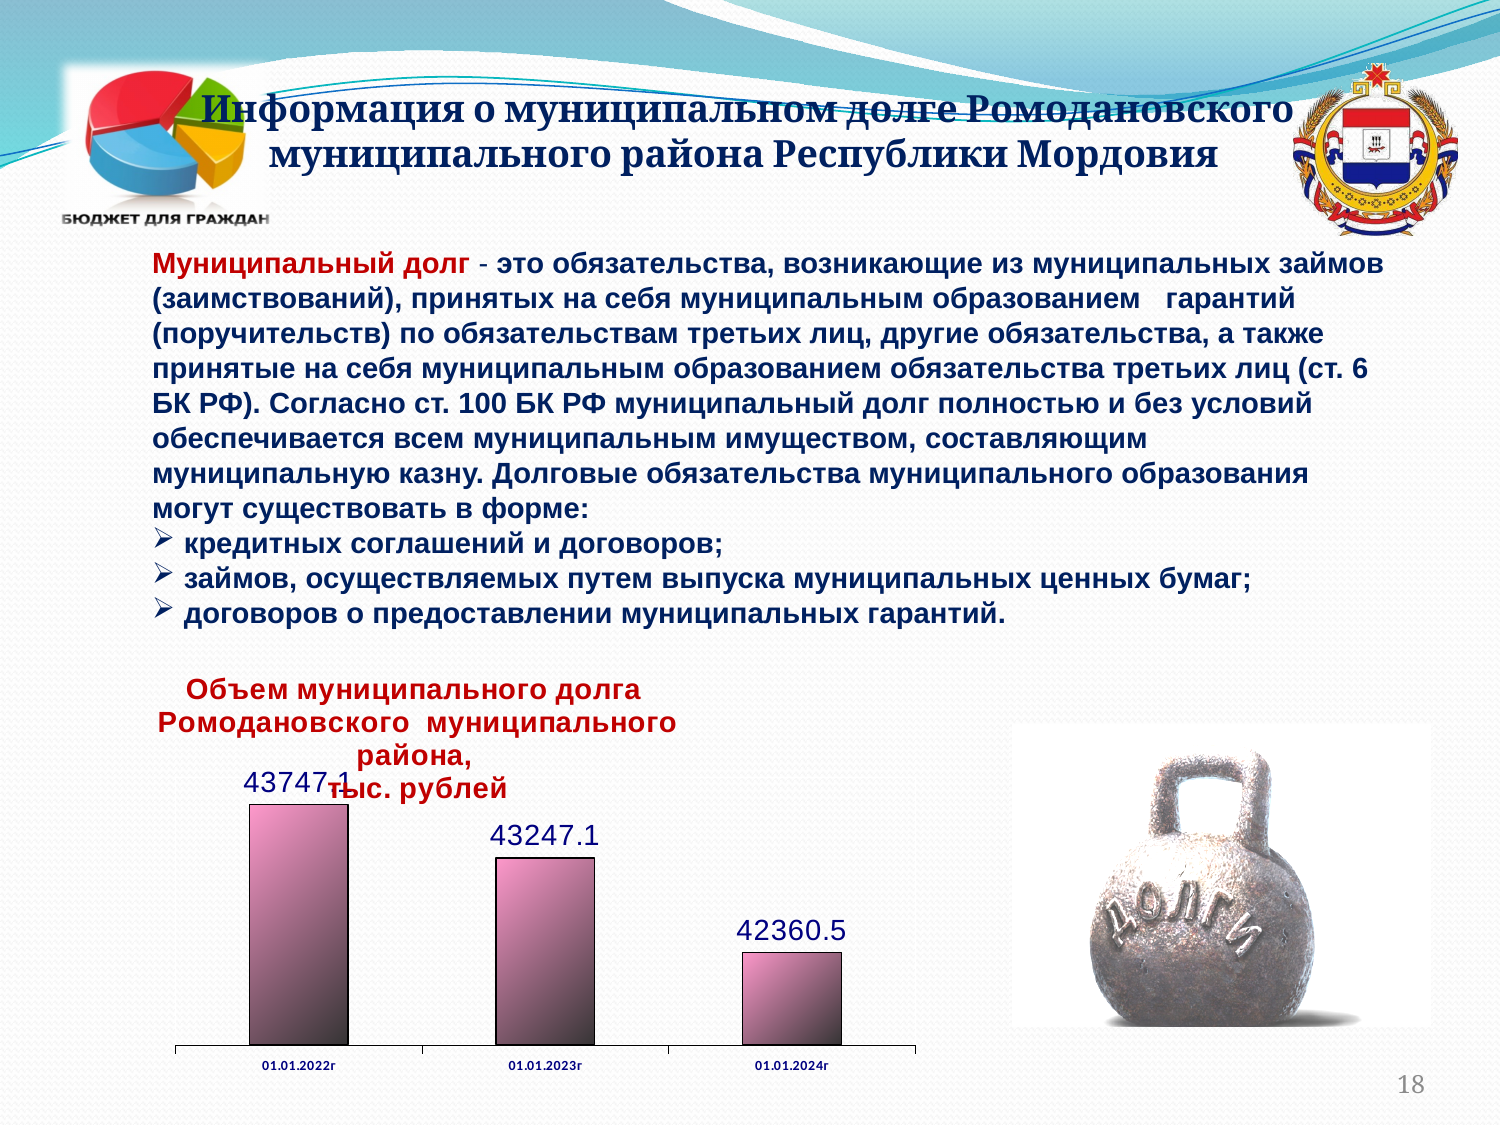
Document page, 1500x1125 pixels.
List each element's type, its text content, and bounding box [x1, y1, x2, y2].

picture [1293, 62, 1458, 237]
chart [124, 649, 926, 1076]
text_box Информация о муниципальном долге Ромодановского муниципального района Республики Мордовия [286, 78, 1283, 183]
text_box Муниципальный долг - это обязательства, возникающие из муниципальных займов (заимствований), принятых на себя муниципальным образованием гарантий (поручительств) по обязательствам третьих лиц, другие обязательства, а также принятые на себя муниципальным образованием обязательства третьих лиц (ст. 6 БК РФ). Согласно ст. 100 БК РФ муниципальный долг полностью и без условий обеспечивается всем муниципальным имуществом, составляющим муниципальную казну. Долговые обязательства муниципального образования могут существовать в форме: кредитных соглашений и договоров; займов, осуществляемых путем выпуска муниципальных ценных бумаг; договоров о предоставлении муниципальных гарантий. [137, 237, 1402, 637]
picture [52, 54, 278, 237]
slide_number 18 [1299, 1044, 1425, 1103]
picture [1012, 724, 1431, 1027]
